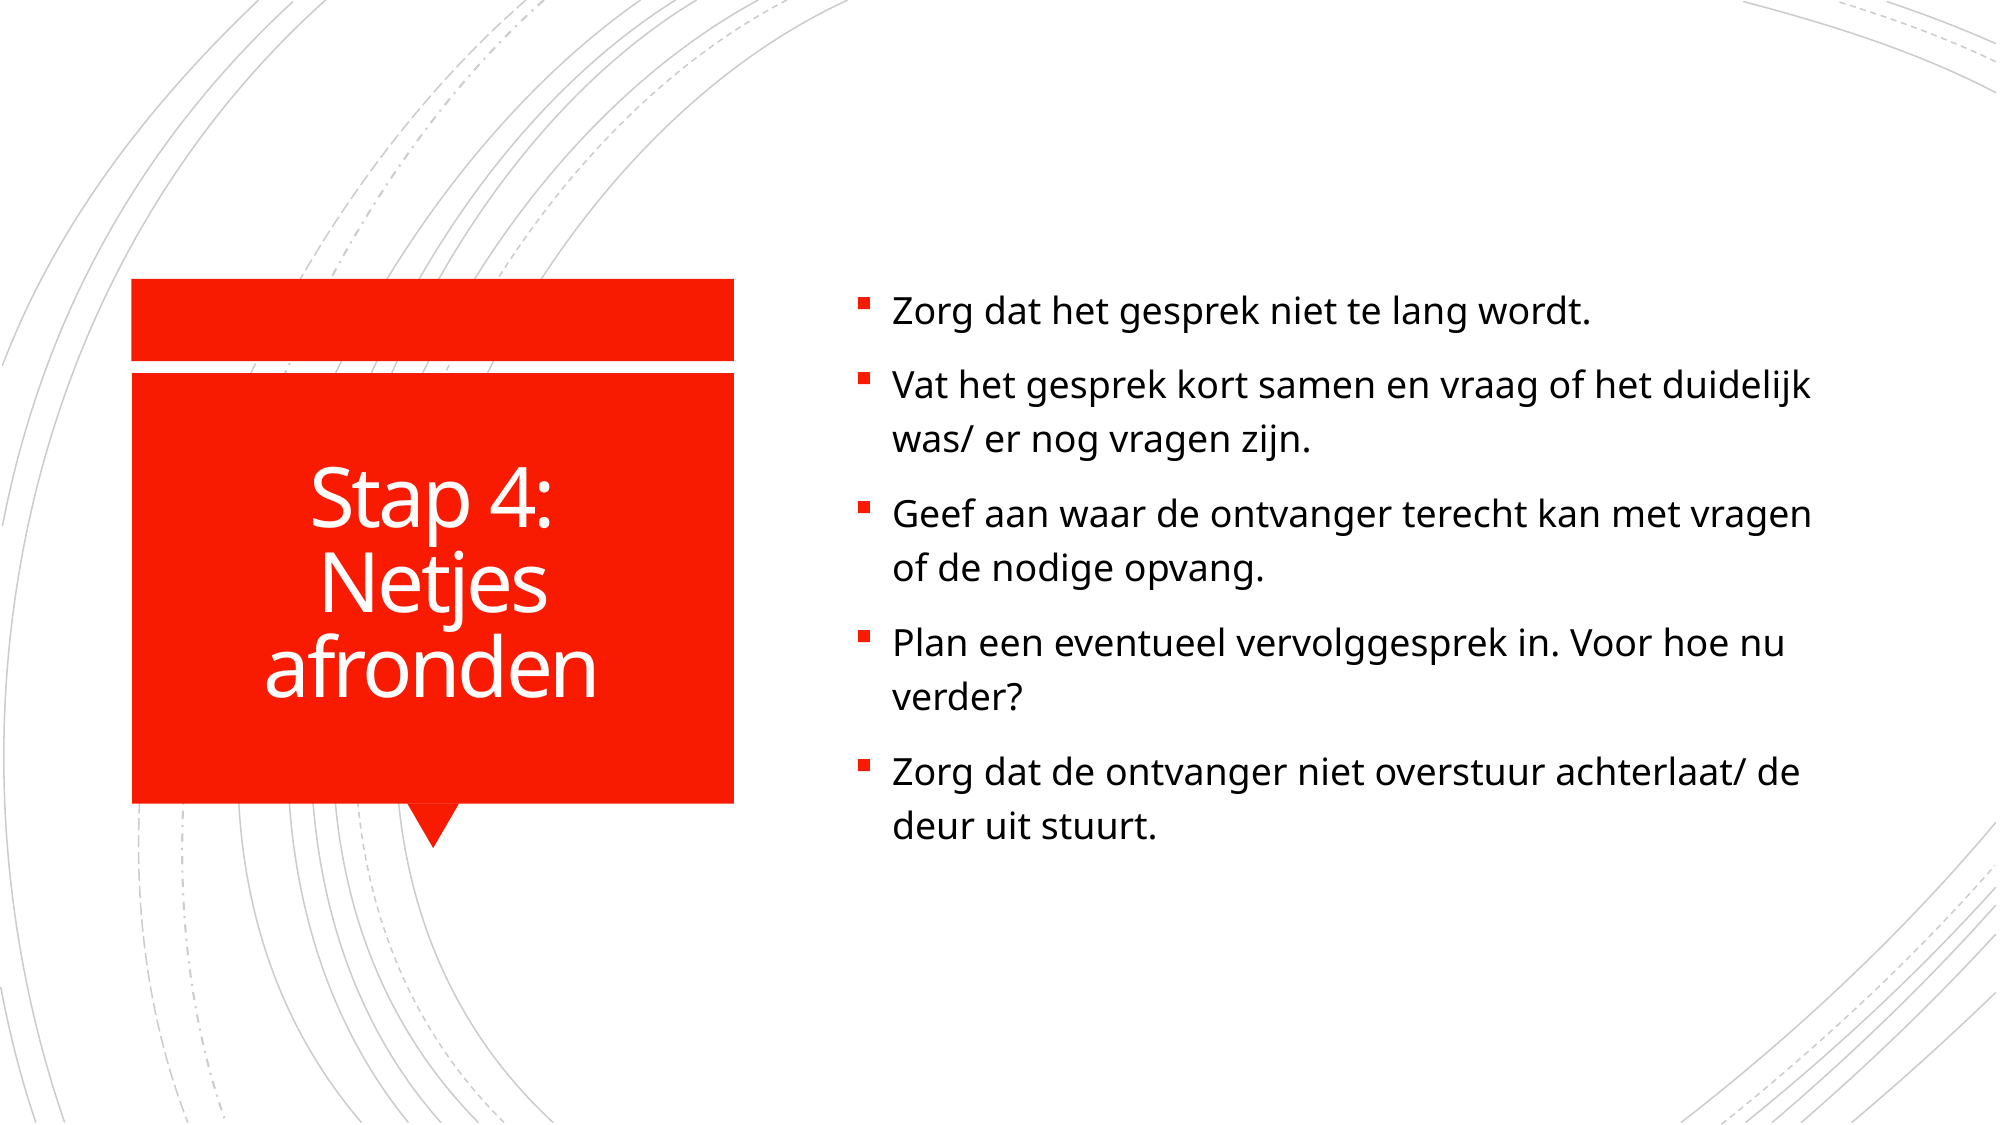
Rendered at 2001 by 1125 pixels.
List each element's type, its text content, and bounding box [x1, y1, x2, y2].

title Stap 4: Netjes afronden [145, 385, 720, 789]
list Zorg dat het gesprek niet te lang wordt. Vat het gesprek kort samen en vraag of het duidelijk was/ er nog vragen zijn. Geef aan waar de ontvanger terecht kan met vragen of de nodige opvang. Plan een eventueel vervolggesprek in. Voor hoe nu verder? Zorg dat de ontvanger niet overstuur achterlaat/ de deur uit stuurt. [839, 131, 1871, 993]
